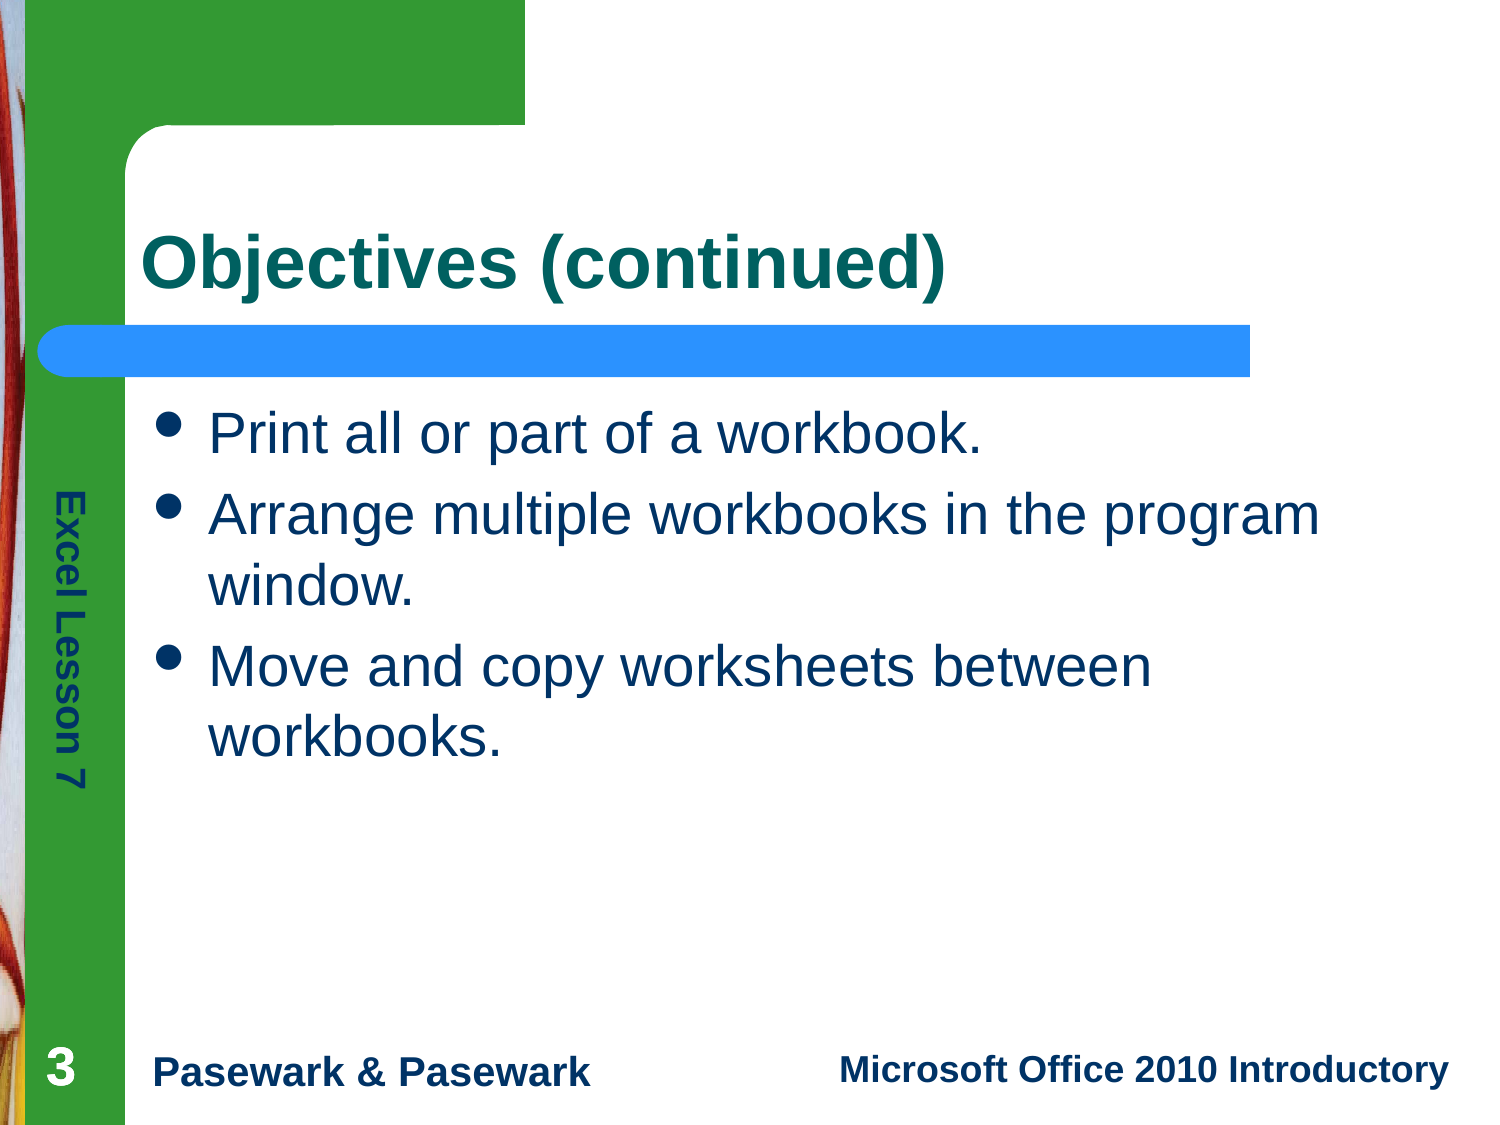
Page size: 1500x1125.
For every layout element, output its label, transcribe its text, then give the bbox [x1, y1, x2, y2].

title Objectives (continued) [124, 124, 1426, 313]
list Print all or part of a workbook. Arrange multiple workbooks in the program window. Move and copy worksheets between workbooks. [137, 387, 1400, 999]
text_box 3 [13, 1023, 111, 1105]
picture [0, 0, 25, 1125]
